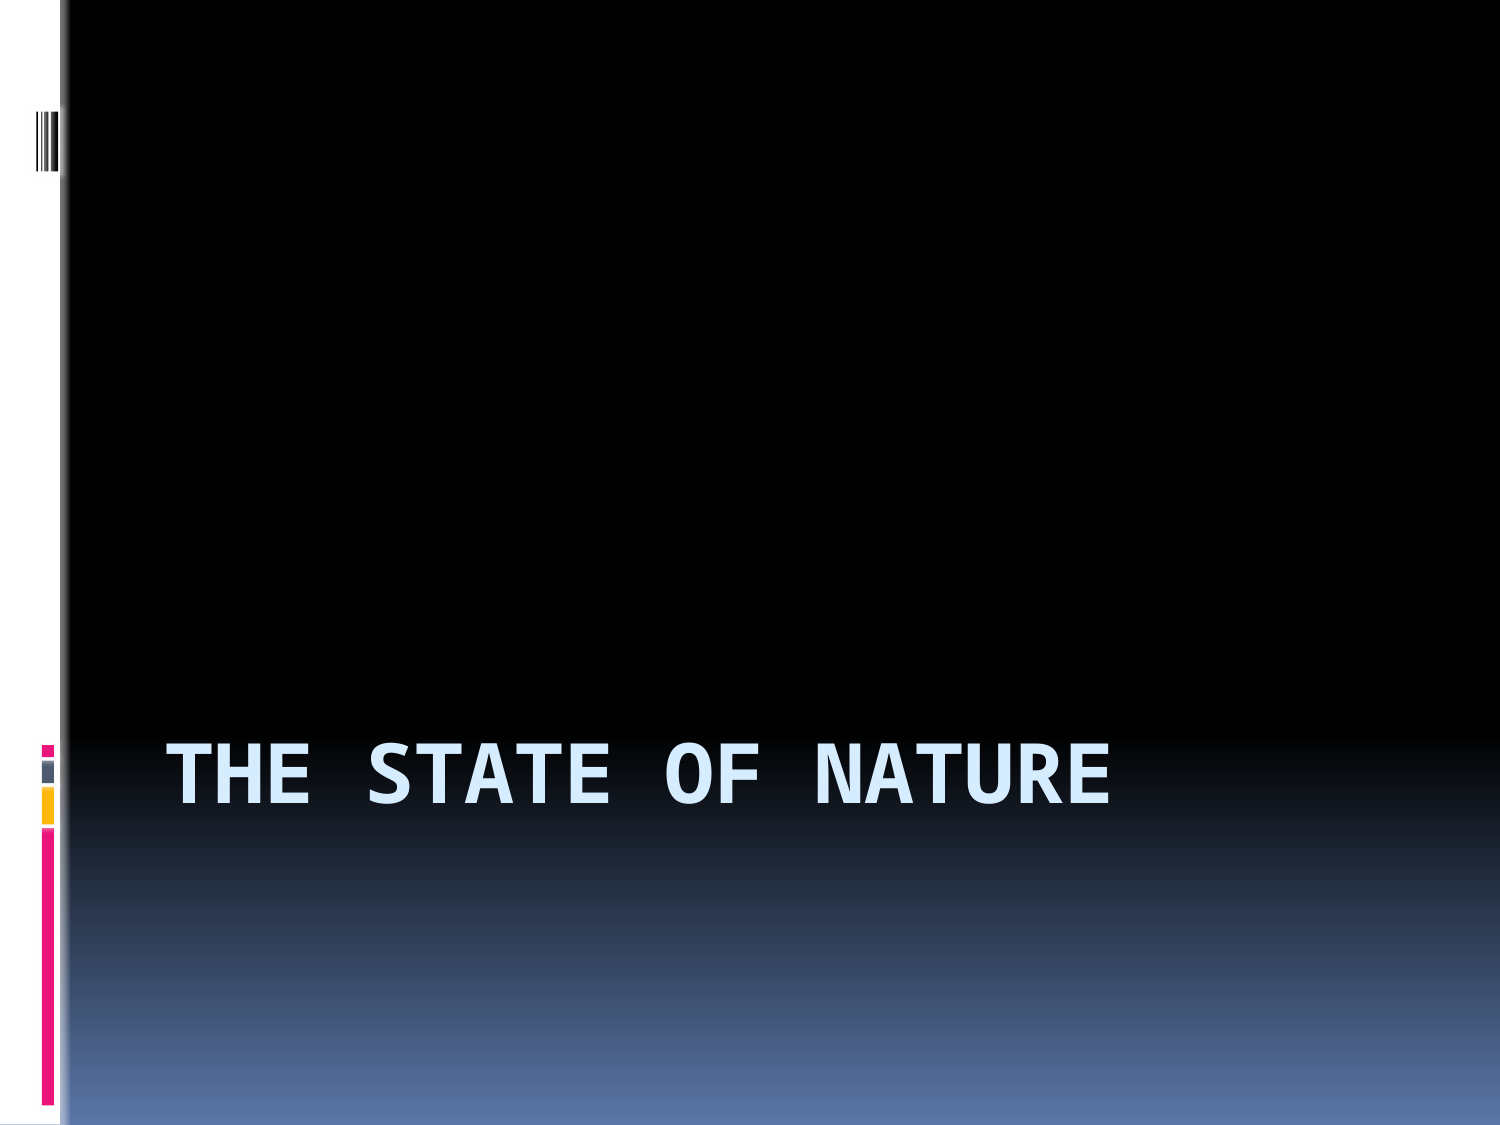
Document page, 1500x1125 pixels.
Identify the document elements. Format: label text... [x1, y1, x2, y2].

title The State of Nature [150, 712, 1425, 1037]
